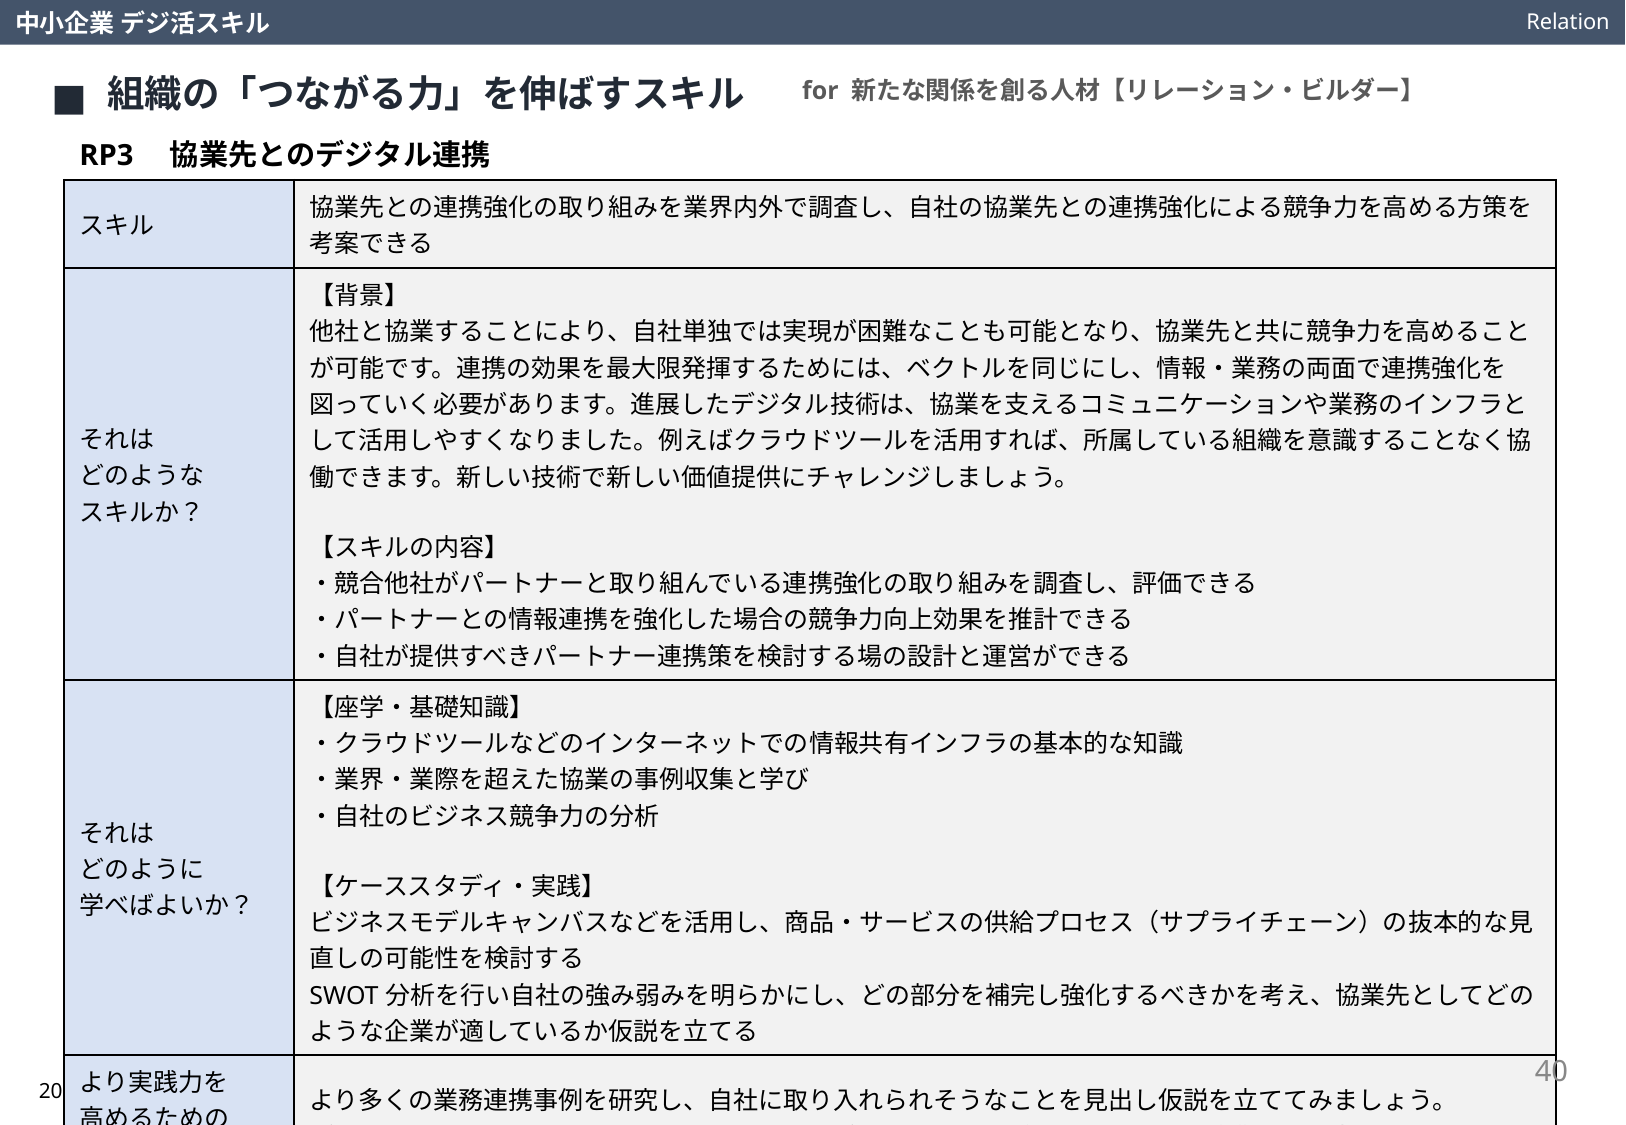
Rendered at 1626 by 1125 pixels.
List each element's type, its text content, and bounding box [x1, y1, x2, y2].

table_cell 【座学・基礎知識】 ・クラウドツールなどのインターネットでの情報共有インフラの基本的な知識 ・業界・業際を超えた協業の事例収集と学び ・自社のビジネス競争力の分析 【ケーススタディ・実践】 ビジネスモデルキャンバスなどを活用し、商品・サービスの供給プロセス（サプライチェーン）の抜本的な見直しの可能性を検討する SWOT分析を行い自社の強み弱みを明らかにし、どの部分を補完し強化するべきかを考え、協業先としてどのような企業が適しているか仮説を立てる [295, 681, 1555, 1054]
text_box RP3 協業先とのデジタル連携 [64, 128, 1561, 179]
table_cell 【背景】 他社と協業することにより、自社単独では実現が困難なことも可能となり、協業先と共に競争力を高めることが可能です。連携の効果を最大限発揮するためには、ベクトルを同じにし、情報・業務の両面で連携強化を図っていく必要があります。進展したデジタル技術は、協業を支えるコミュニケーションや業務のインフラとして活用しやすくなりました。例えばクラウドツールを活用すれば、所属している組織を意識することなく協働できます。新しい技術で新しい価値提供にチャレンジしましょう。 【スキルの内容】 ・競合他社がパートナーと取り組んでいる連携強化の取り組みを調査し、評価できる ・パートナーとの情報連携を強化した場合の競争力向上効果を推計できる ・自社が提供すべきパートナー連携策を検討する場の設計と運営ができる [295, 269, 1555, 679]
text_box 組織の「つながる力」を伸ばすスキル [36, 62, 1185, 123]
table_cell より実践力を 高めるための 視点や考え方は？ [65, 1056, 293, 1125]
table_header 協業先との連携強化の取り組みを業界内外で調査し、自社の協業先との連携強化による競争力を高める方策を考案できる [295, 181, 1555, 267]
text_box 中小企業 デジ活スキル [0, 0, 1625, 45]
text_box for 新たな関係を創る人材【リレーション・ビルダー】 [787, 67, 1461, 113]
table_cell それは どのように 学べばよいか？ [65, 681, 293, 1054]
table_cell それは どのような スキルか？ [65, 269, 293, 679]
text_box Relation [1438, 0, 1625, 42]
table_header スキル [65, 181, 293, 267]
slide_number 40 [1217, 1042, 1584, 1103]
table_cell より多くの業務連携事例を研究し、自社に取り入れられそうなことを見出し仮説を立ててみましょう。 デジタルツールや技術の進歩は驚くほどです。デジタルツールが出来ることから協業の在り方を考えるアプローチも有効です。世の中の情報にアンテナを張り、情報を集めて自ら試してみましょう。 [295, 1056, 1555, 1125]
